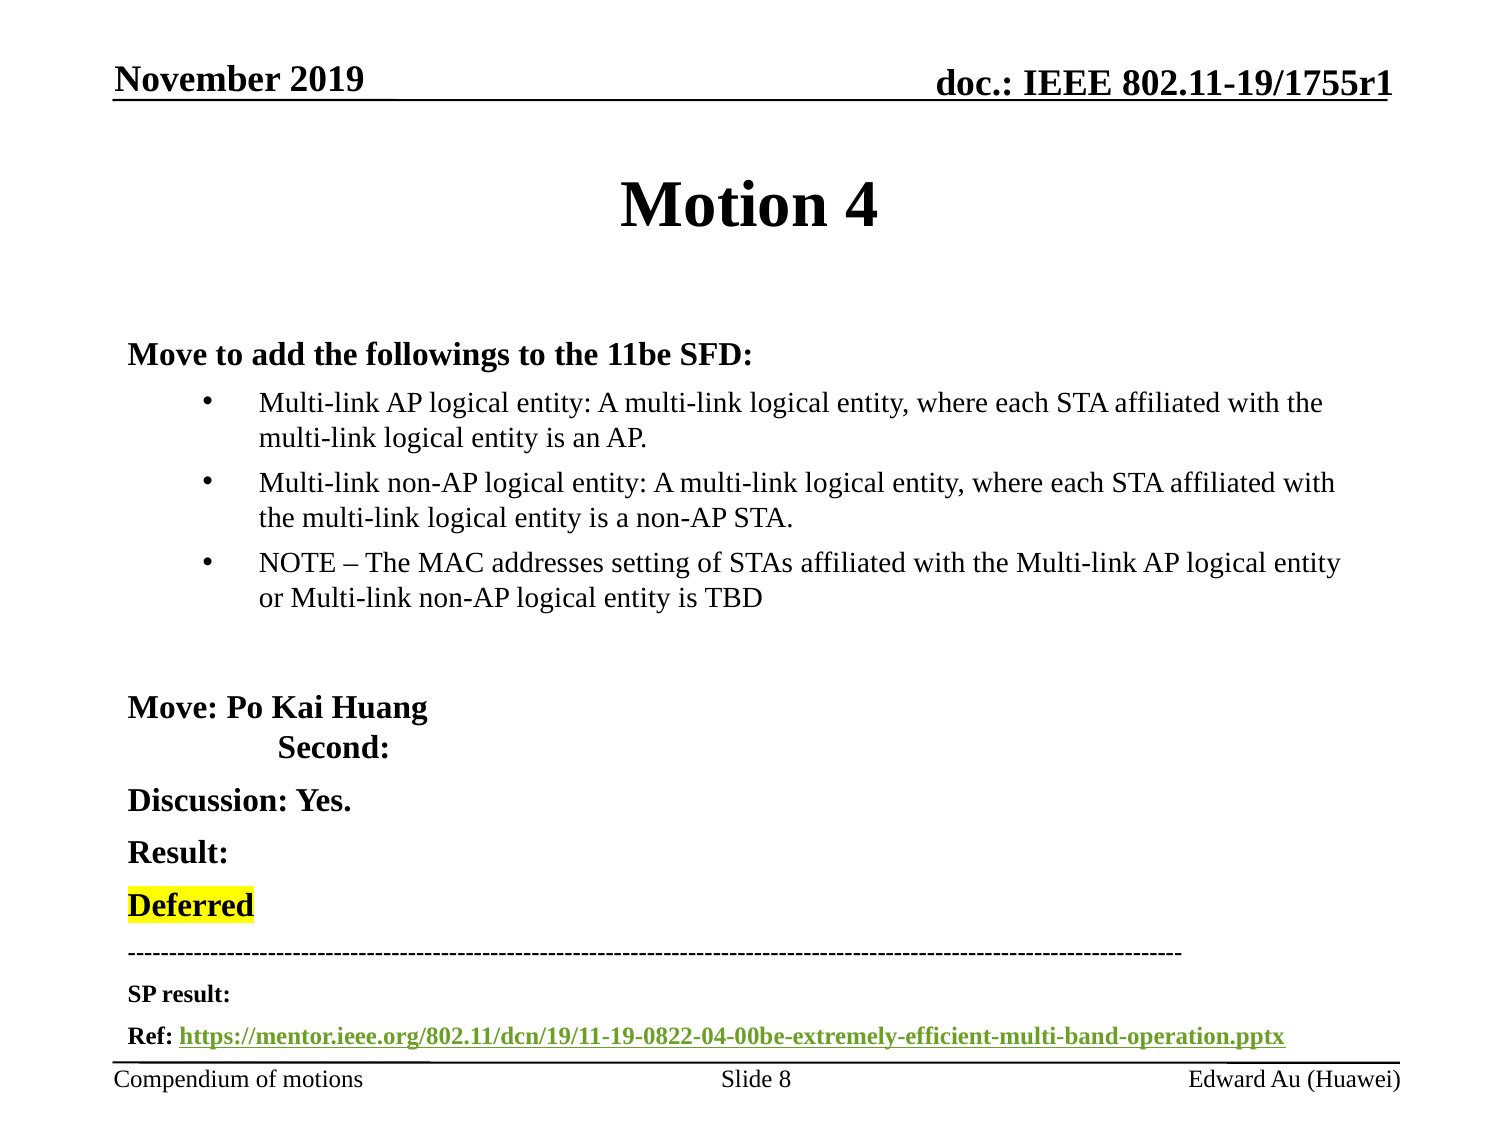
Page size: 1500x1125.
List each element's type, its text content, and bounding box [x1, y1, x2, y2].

title Motion 4 [112, 112, 1388, 288]
slide_number Slide 8 [712, 1061, 800, 1123]
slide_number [114, 54, 423, 100]
list Move to add the followings to the 11be SFD: Multi-link AP logical entity: A multi-link logical entity, where each STA affiliated with the multi-link logical entity is an AP. Multi-link non-AP logical entity: A multi-link logical entity, where each STA affiliated with the multi-link logical entity is a non-AP STA. NOTE – The MAC addresses setting of STAs affiliated with the Multi-link AP logical entity or Multi-link non-AP logical entity is TBD Move: Po Kai Huang Second: Discussion: Yes. Result: Deferred -------------------------------------------------------------------------------------------------------------------------------- SP result: Ref: https://mentor.ieee.org/802.11/dcn/19/11-19-0822-04-00be-extremely-efficient-multi-band-operation.pptx [112, 324, 1388, 1063]
footer Edward Au (Huawei) [878, 1061, 1402, 1093]
